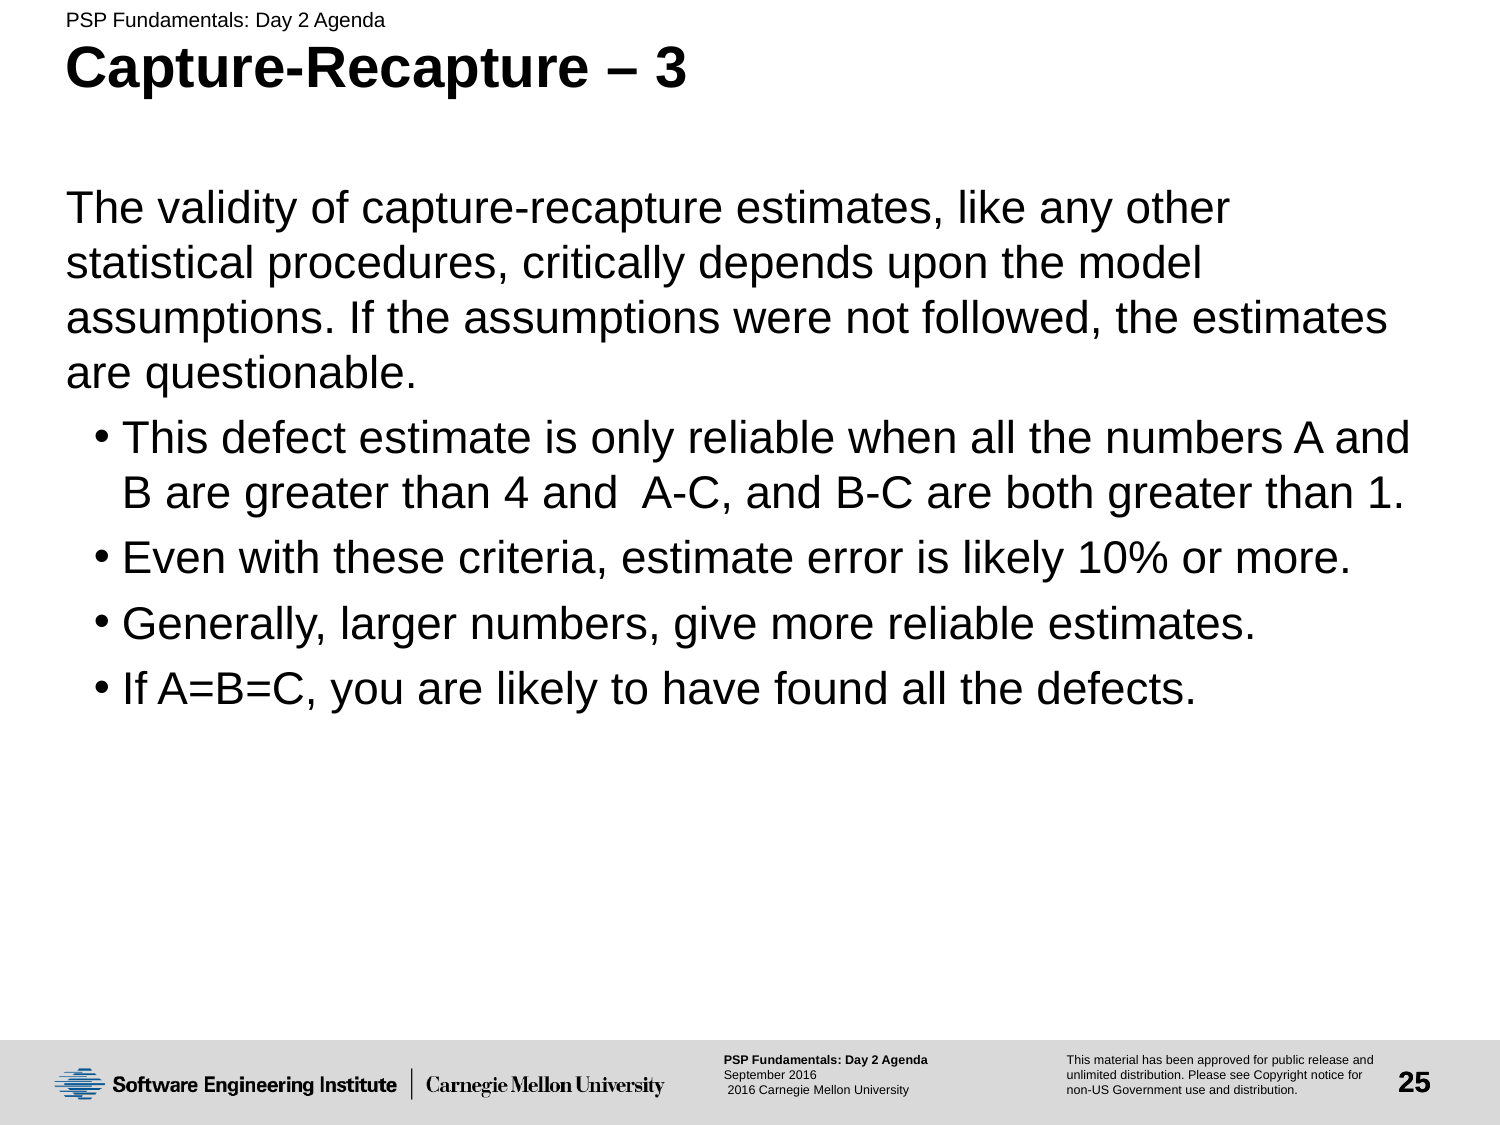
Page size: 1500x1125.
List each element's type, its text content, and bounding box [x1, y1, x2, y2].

picture [46, 1061, 673, 1104]
list The validity of capture-recapture estimates, like any other statistical procedures, critically depends upon the model assumptions. If the assumptions were not followed, the estimates are questionable. This defect estimate is only reliable when all the numbers A and B are greater than 4 and A-C, and B-C are both greater than 1. Even with these criteria, estimate error is likely 10% or more. Generally, larger numbers, give more reliable estimates. If A=B=C, you are likely to have found all the defects. [65, 177, 1431, 1000]
title Capture-Recapture – 3 [65, 37, 1430, 148]
